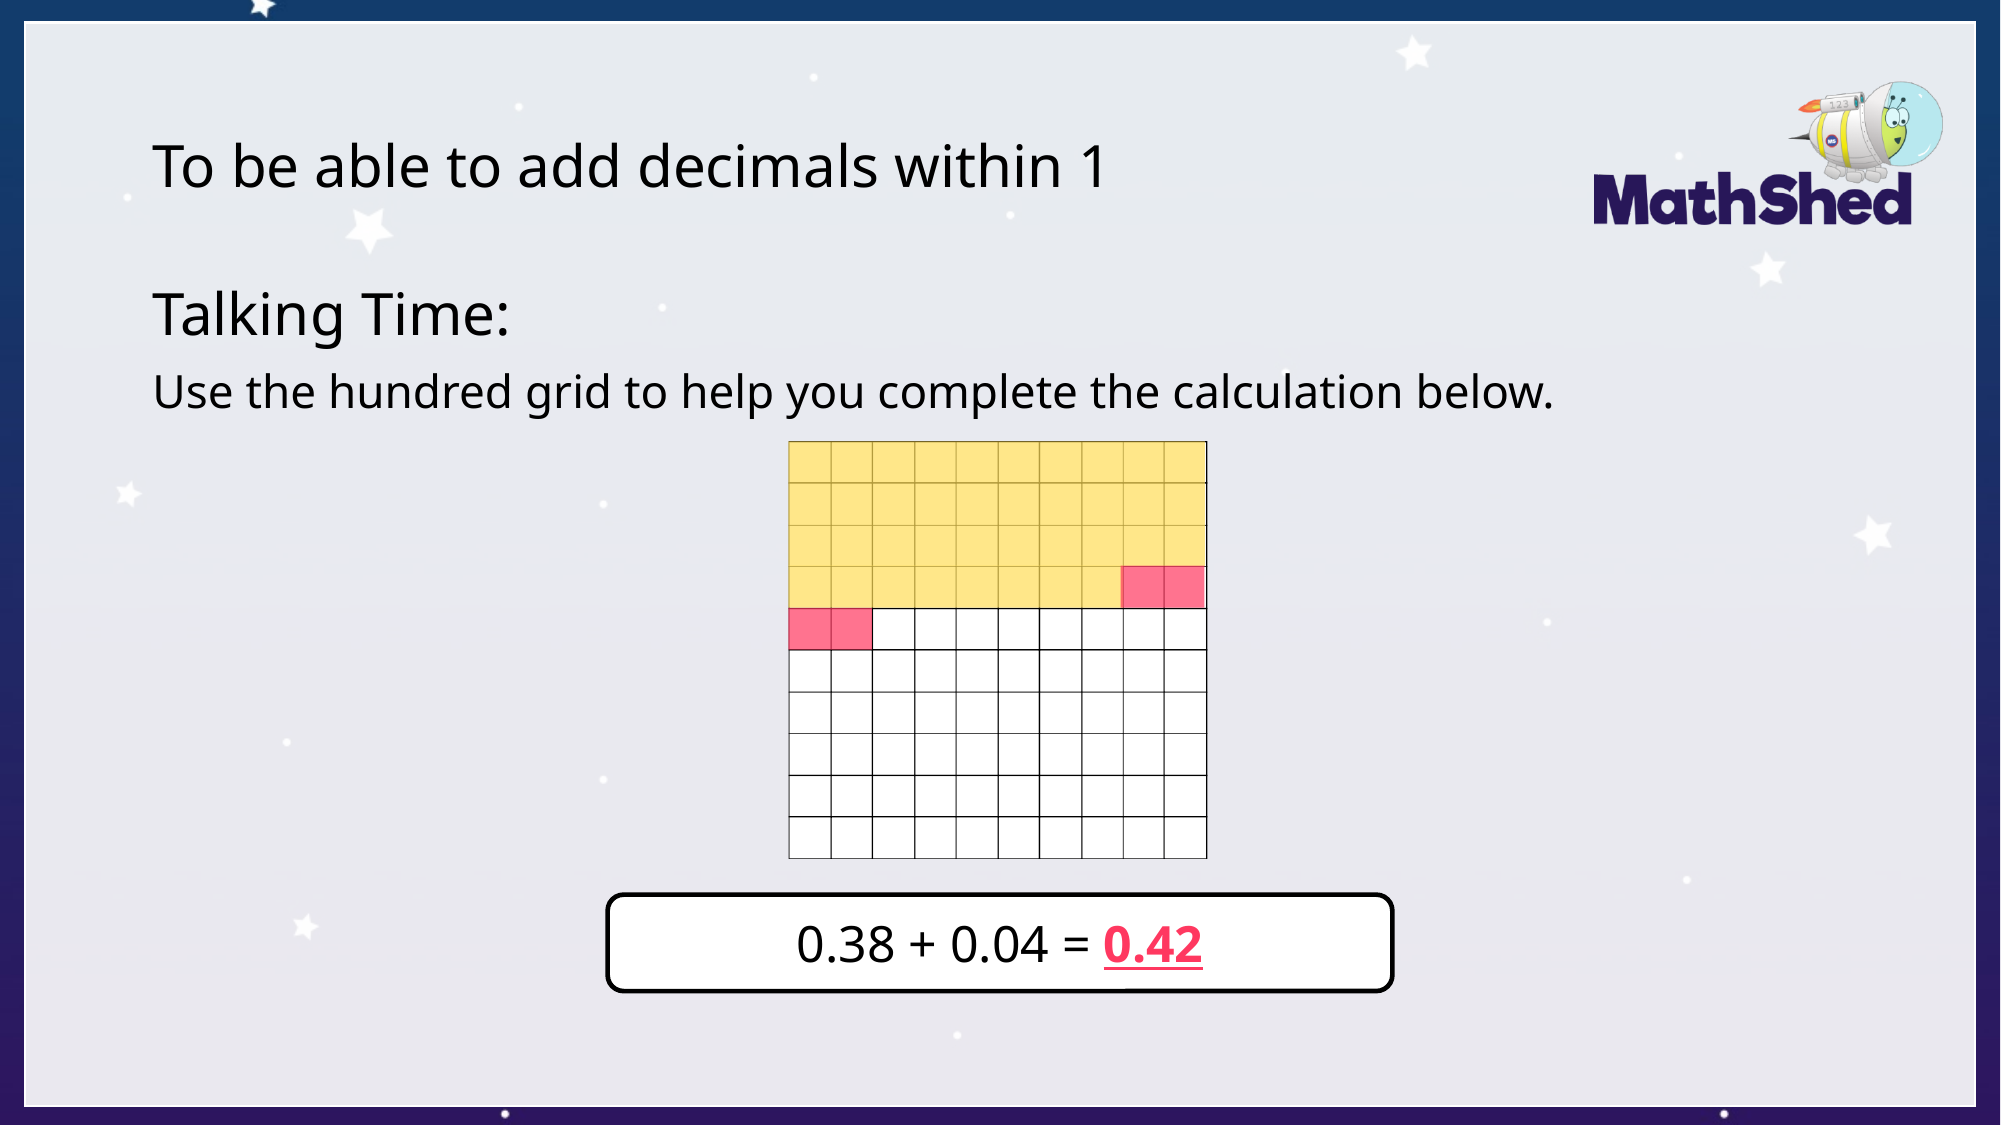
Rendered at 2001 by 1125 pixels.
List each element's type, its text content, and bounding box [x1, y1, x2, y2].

text_box 0.38 + 0.04 = 0.42 [606, 893, 1394, 993]
list Talking Time: Use the hundred grid to help you complete the calculation below. [137, 277, 1863, 992]
picture [0, 0, 2001, 1125]
title To be able to add decimals within 1 [137, 59, 1578, 277]
